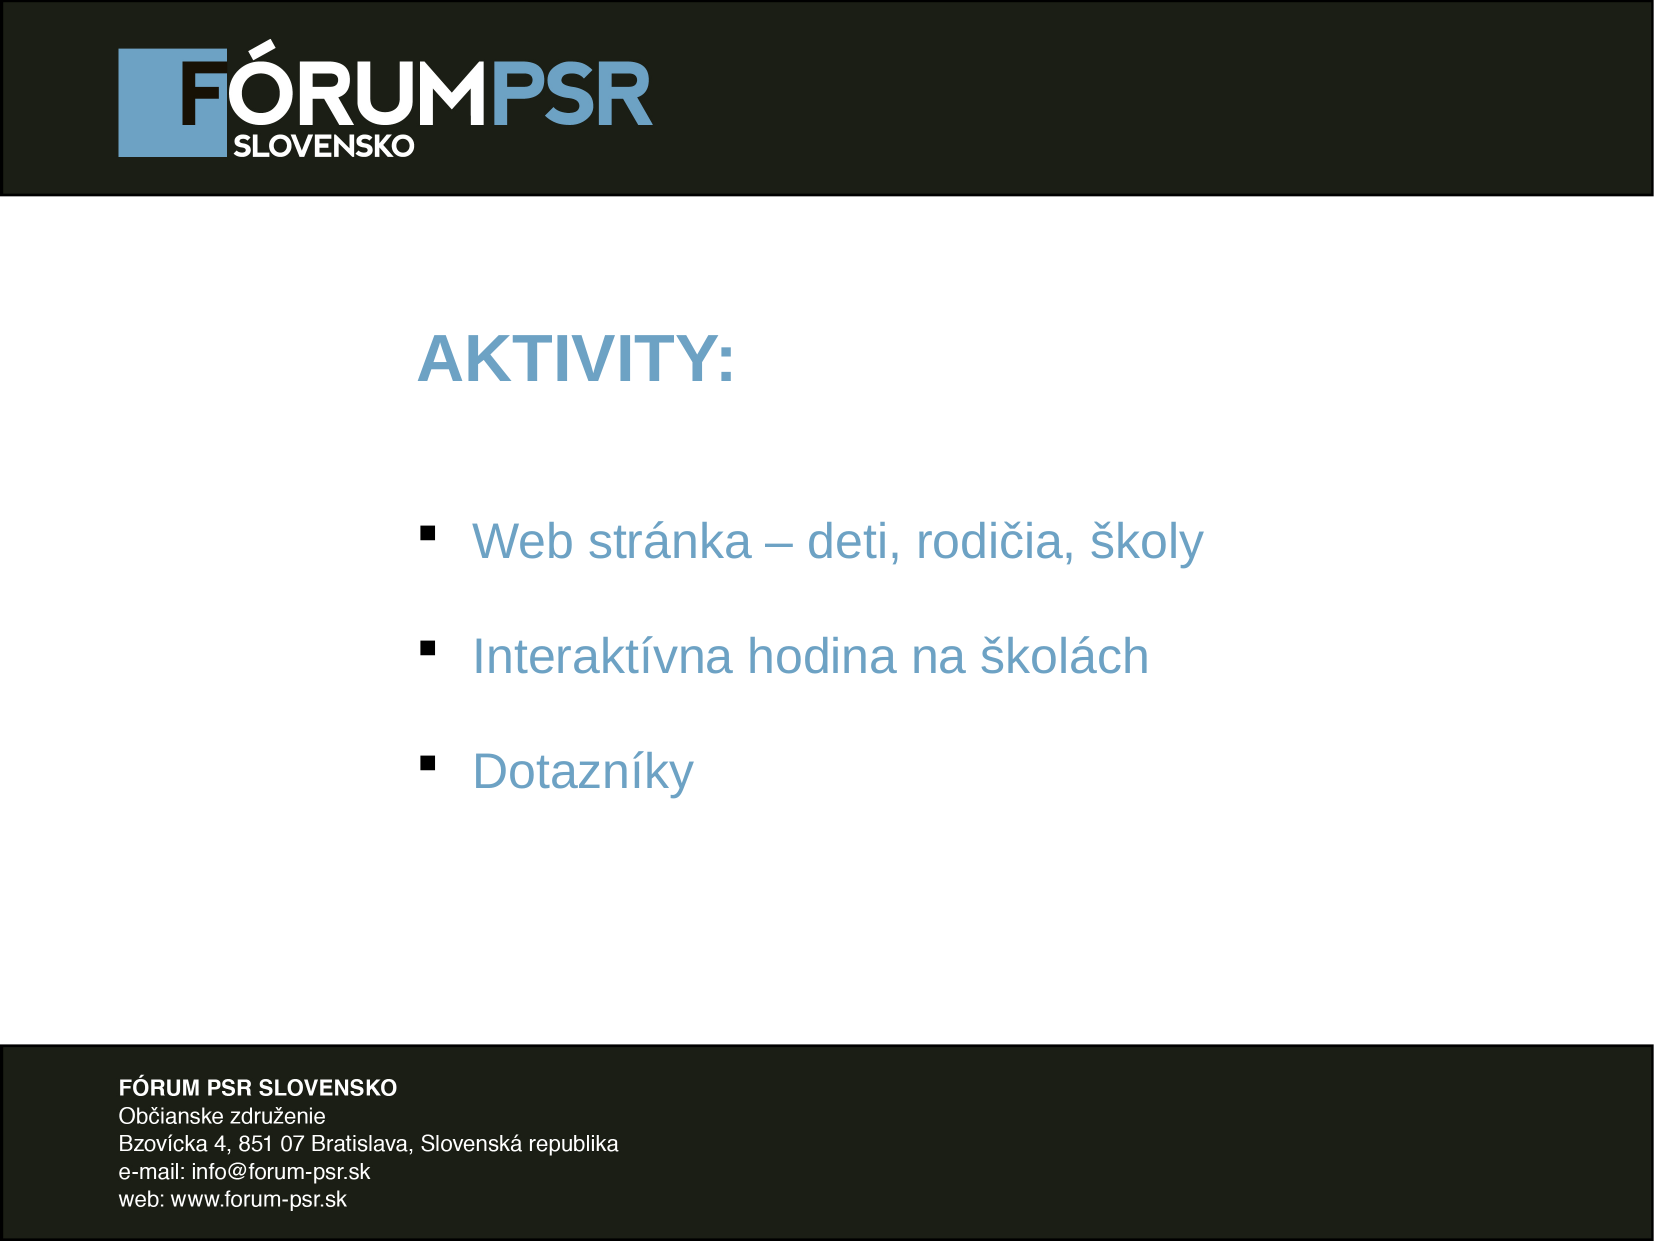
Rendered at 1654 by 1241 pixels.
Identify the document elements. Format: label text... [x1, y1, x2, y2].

text_box AKTIVITY: Web stránka – deti, rodičia, školy Interaktívna hodina na školách Dotazníky [401, 312, 1300, 923]
picture [0, 0, 1654, 1241]
